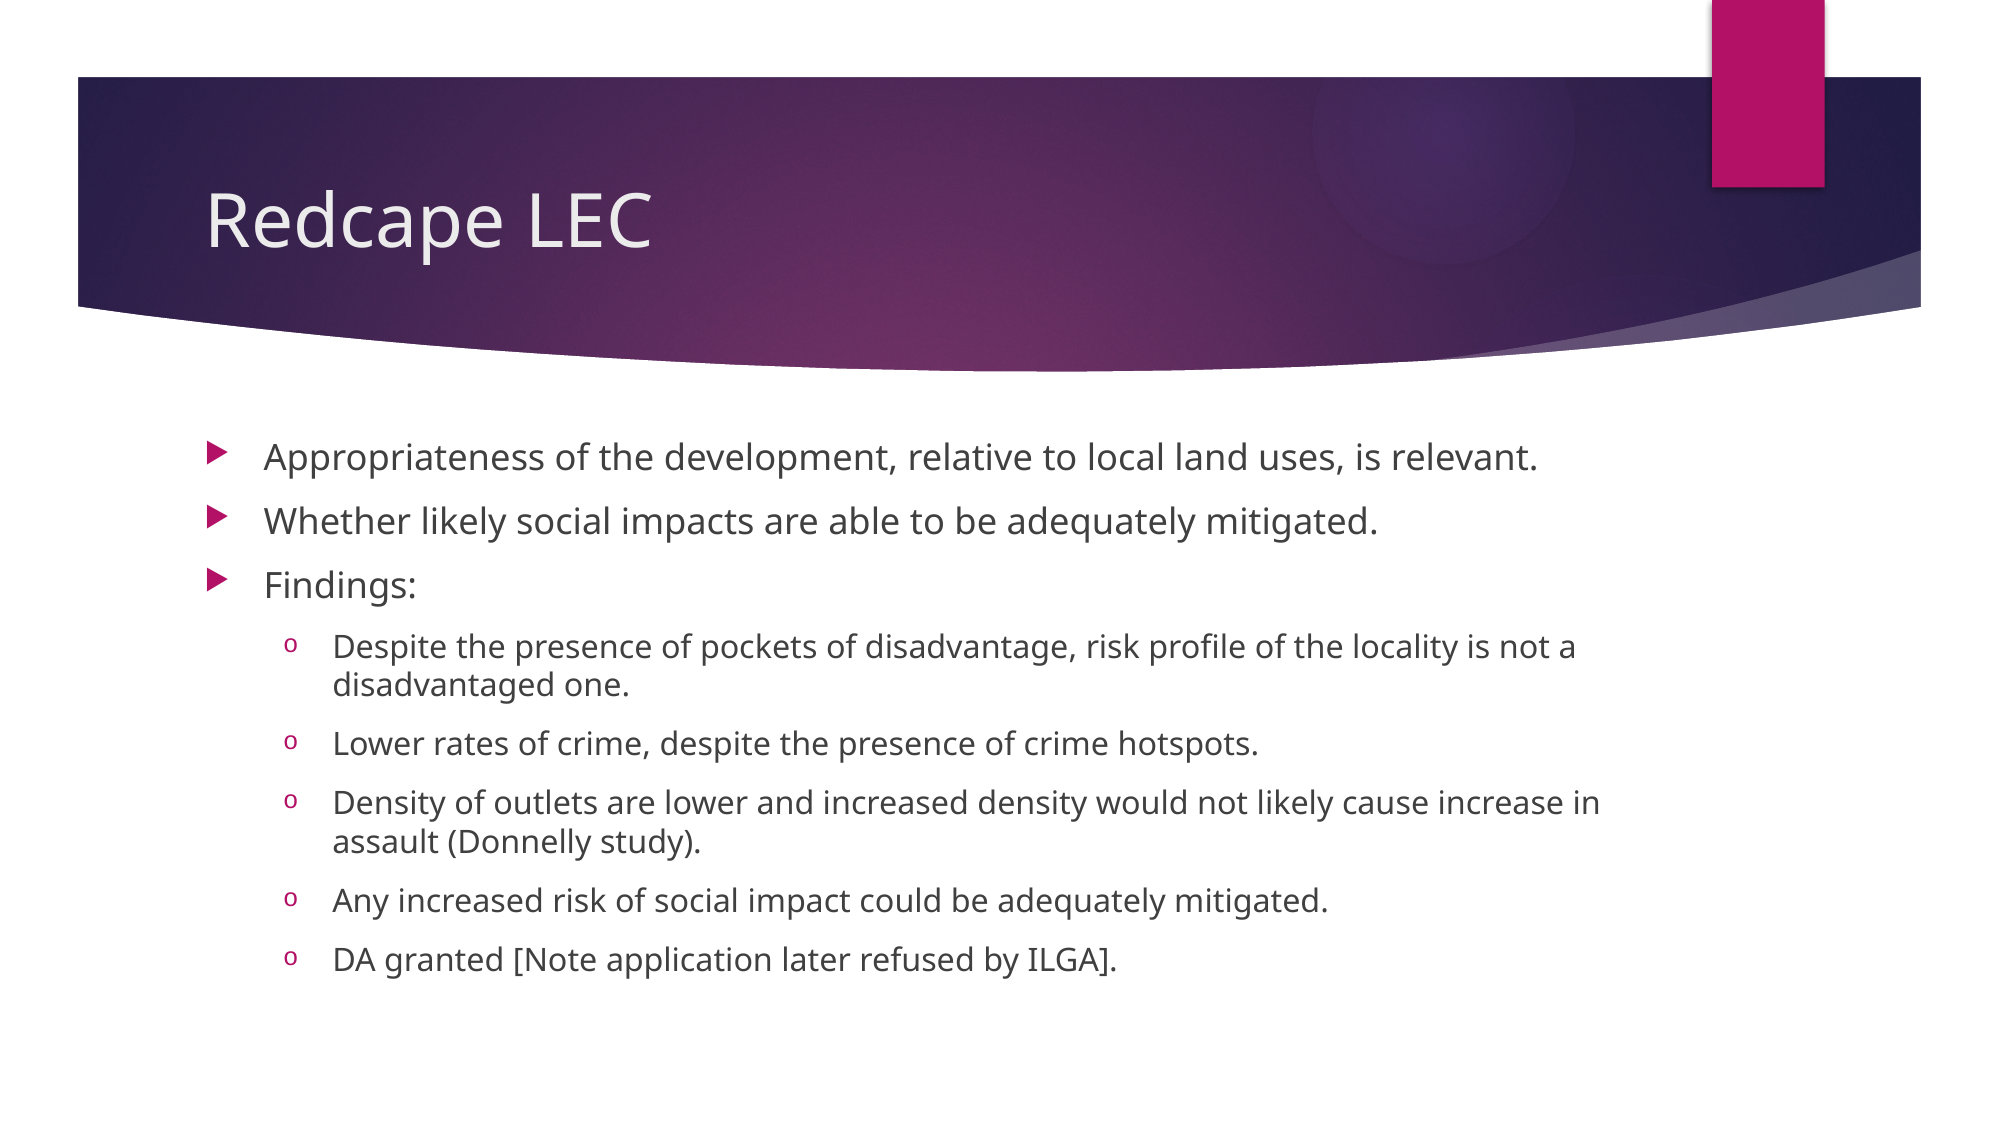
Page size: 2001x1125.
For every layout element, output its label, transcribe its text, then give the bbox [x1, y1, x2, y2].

title Redcape LEC [189, 159, 1627, 276]
list Appropriateness of the development, relative to local land uses, is relevant. Whether likely social impacts are able to be adequately mitigated. Findings: Despite the presence of pockets of disadvantage, risk profile of the locality is not a disadvantaged one. Lower rates of crime, despite the presence of crime hotspots. Density of outlets are lower and increased density would not likely cause increase in assault (Donnelly study). Any increased risk of social impact could be adequately mitigated. DA granted [Note application later refused by ILGA]. [189, 427, 1638, 988]
